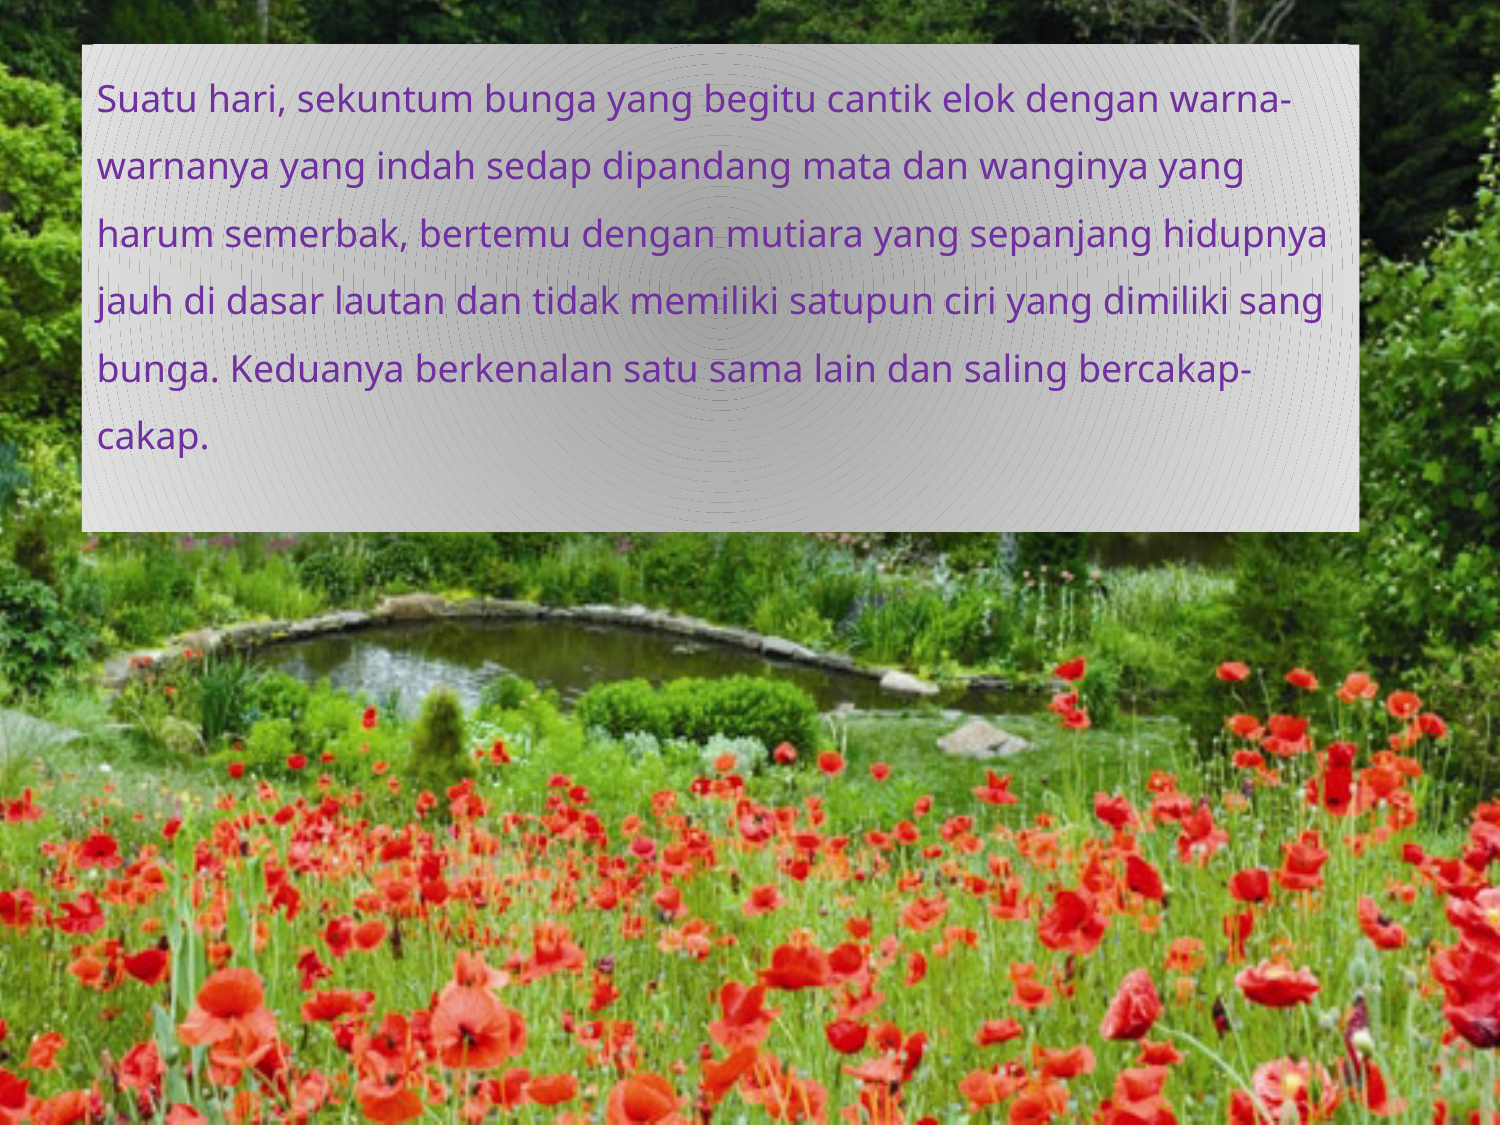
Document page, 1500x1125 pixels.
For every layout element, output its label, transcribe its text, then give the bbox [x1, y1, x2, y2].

picture [0, 0, 1500, 1125]
text_box Suatu hari, sekuntum bunga yang begitu cantik elok dengan warna-warnanya yang indah sedap dipandang mata dan wanginya yang harum semerbak, bertemu dengan mutiara yang sepanjang hidupnya jauh di dasar lautan dan tidak memiliki satupun ciri yang dimiliki sang bunga. Keduanya berkenalan satu sama lain dan saling bercakap-cakap. [81, 44, 1360, 532]
